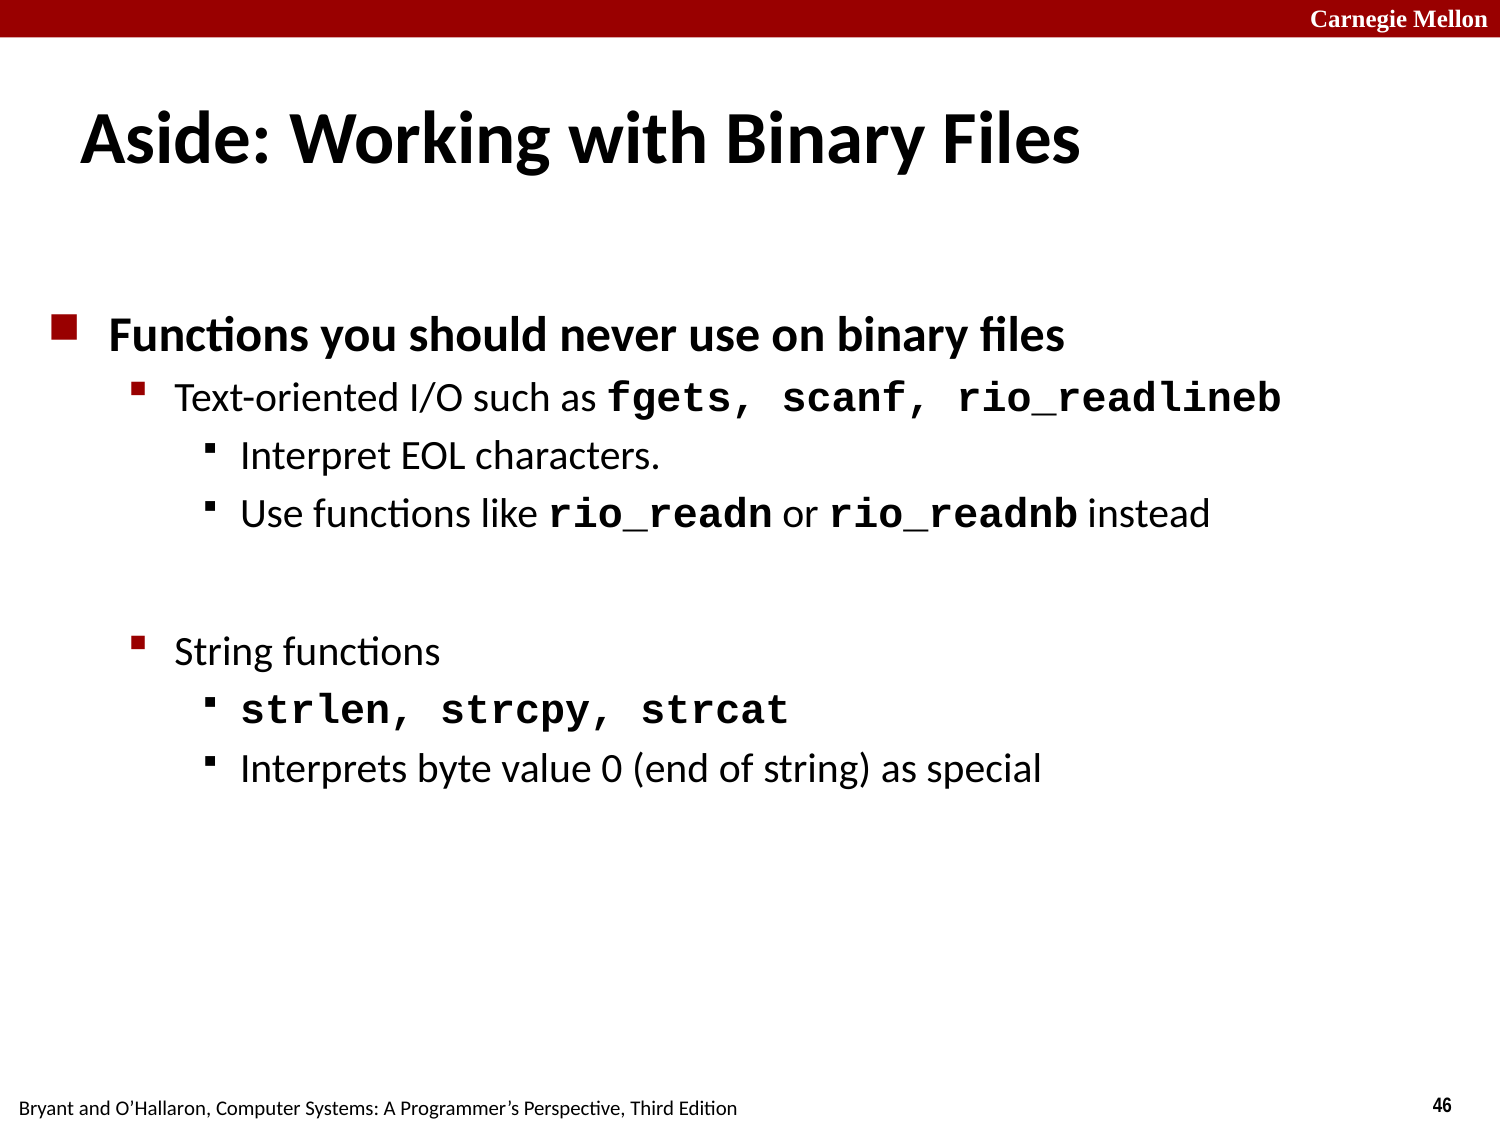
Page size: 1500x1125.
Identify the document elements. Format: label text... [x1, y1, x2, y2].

list Functions you should never use on binary files Text-oriented I/O such as fgets, scanf, rio_readlineb Interpret EOL characters. Use functions like rio_readn or rio_readnb instead String functions strlen, strcpy, strcat Interprets byte value 0 (end of string) as special [37, 223, 1500, 1125]
title Aside: Working with Binary Files [64, 71, 1311, 197]
